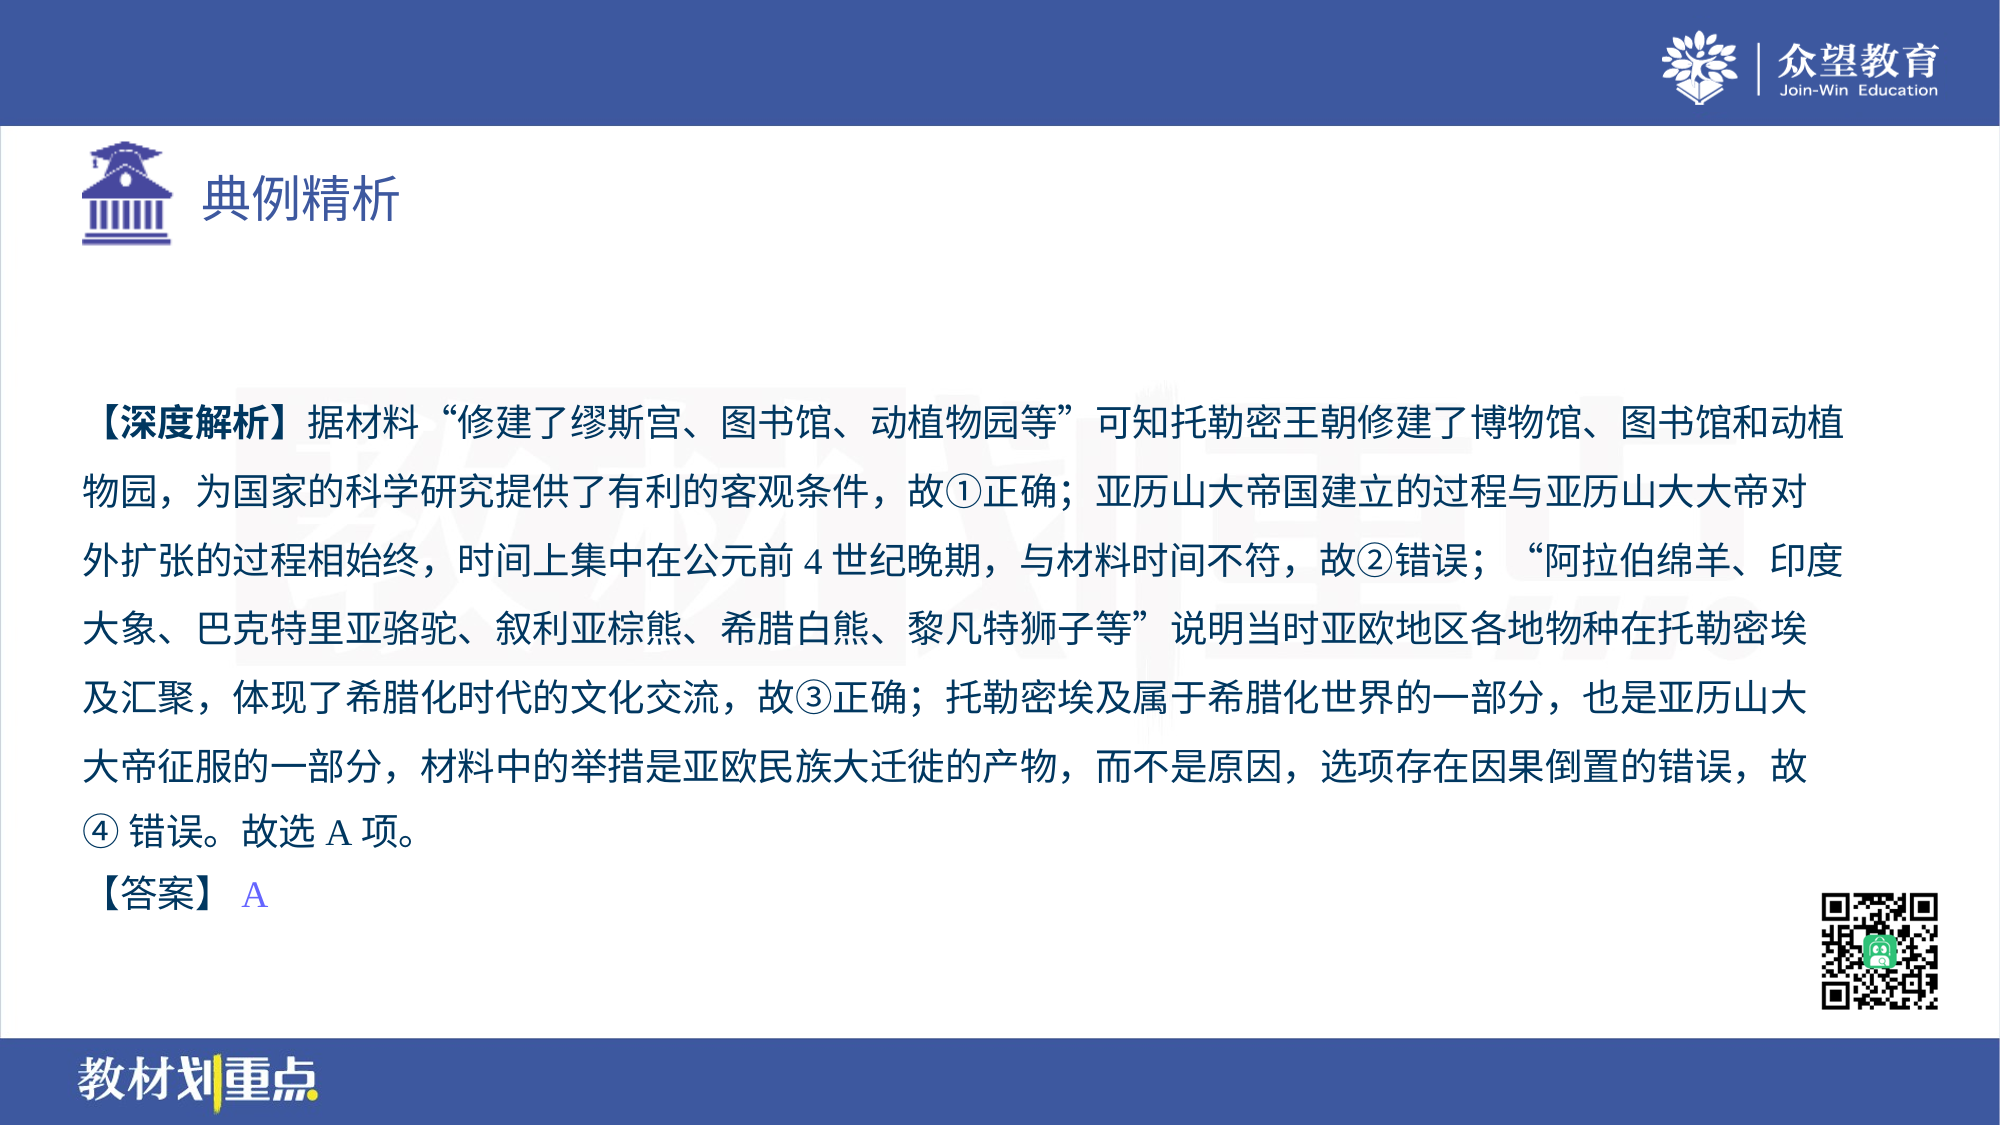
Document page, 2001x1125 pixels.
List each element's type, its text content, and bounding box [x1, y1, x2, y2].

text_box 【深度解析】据材料“修建了缪斯宫、图书馆、动植物园等”可知托勒密王朝修建了博物馆、图书馆和动植 物园，为国家的科学研究提供了有利的客观条件，故①正确；亚历山大帝国建立的过程与亚历山大大帝对 外扩张的过程相始终，时间上集中在公元前4世纪晚期，与材料时间不符，故②错误；“阿拉伯绵羊、印度 大象、巴克特里亚骆驼、叙利亚棕熊、希腊白熊、黎凡特狮子等”说明当时亚欧地区各地物种在托勒密埃 及汇聚，体现了希腊化时代的文化交流，故③正确；托勒密埃及属于希腊化世界的一部分，也是亚历山大 大帝征服的一部分，材料中的举措是亚欧民族大迁徙的产物，而不是原因，选项存在因果倒置的错误，故 ④错误。故选A项。 [82, 375, 1817, 846]
picture [0, 0, 2000, 1125]
text_box 【答案】A [82, 848, 1817, 908]
